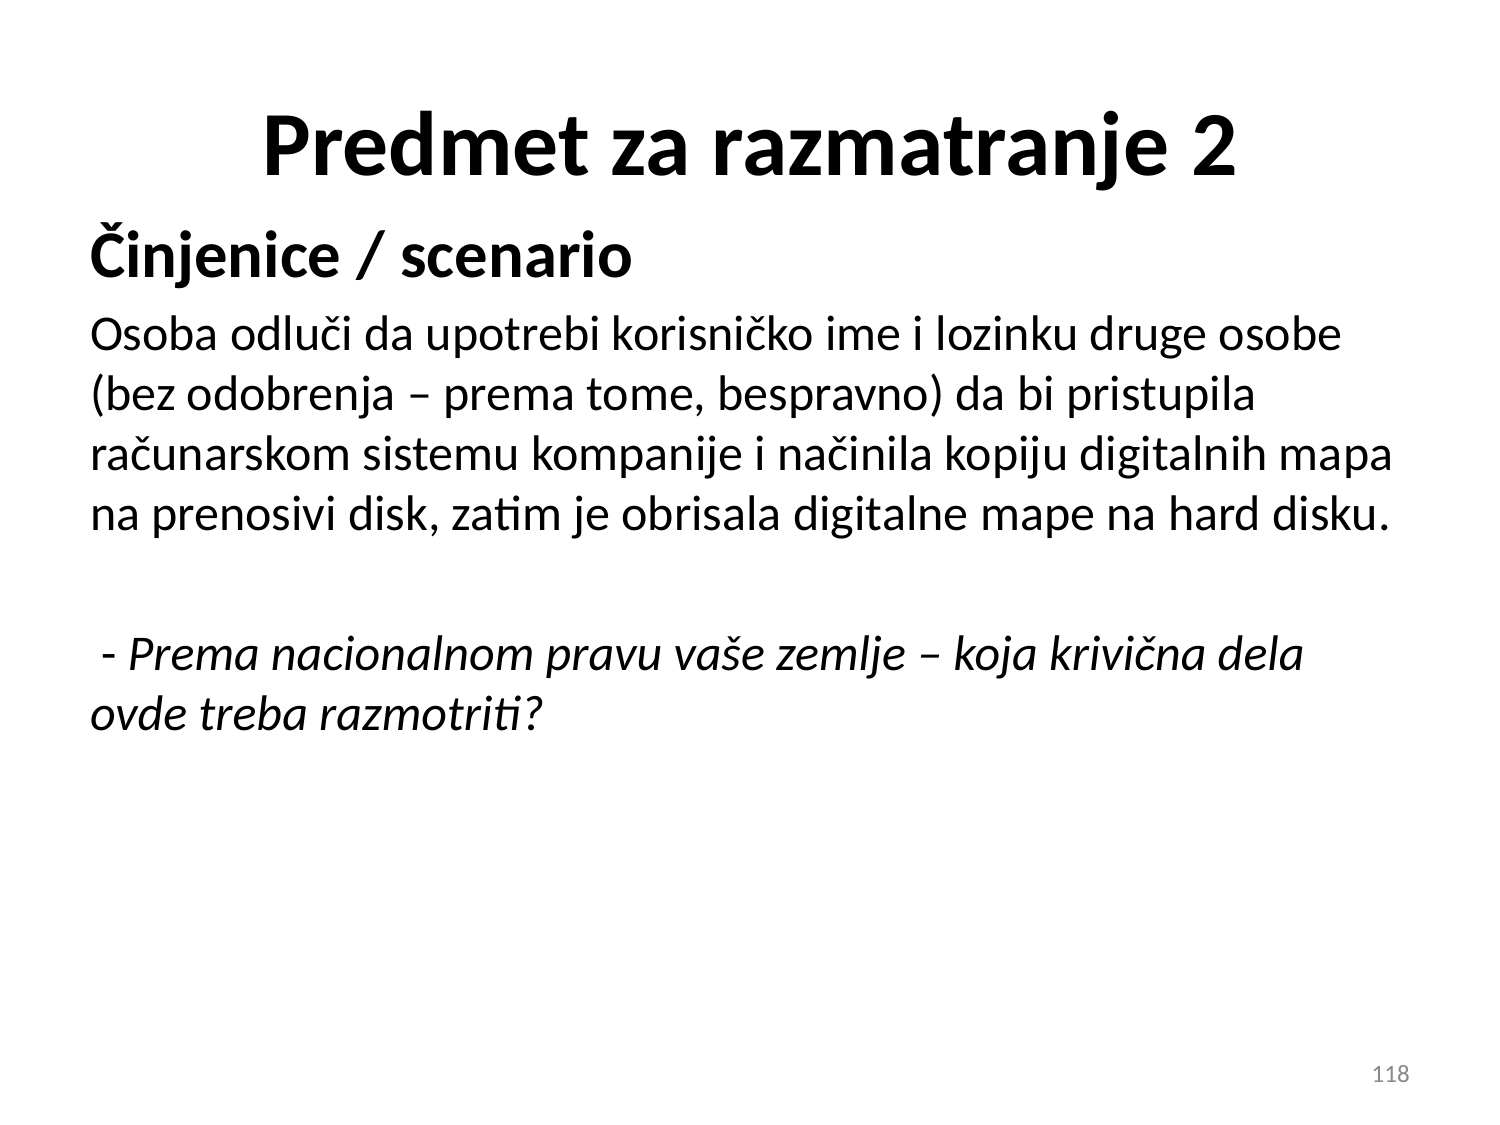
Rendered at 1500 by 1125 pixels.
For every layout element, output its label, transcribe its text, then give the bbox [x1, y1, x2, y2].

slide_number 118 [1074, 1042, 1425, 1103]
title Predmet za razmatranje 2 [74, 44, 1426, 202]
list Činjenice / scenario Osoba odluči da upotrebi korisničko ime i lozinku druge osobe (bez odobrenja – prema tome, bespravno) da bi pristupila računarskom sistemu kompanije i načinila kopiju digitalnih mapa na prenosivi disk, zatim je obrisala digitalne mape na hard disku. - Prema nacionalnom pravu vaše zemlje – koja krivična dela ovde treba razmotriti? [74, 202, 1426, 1041]
